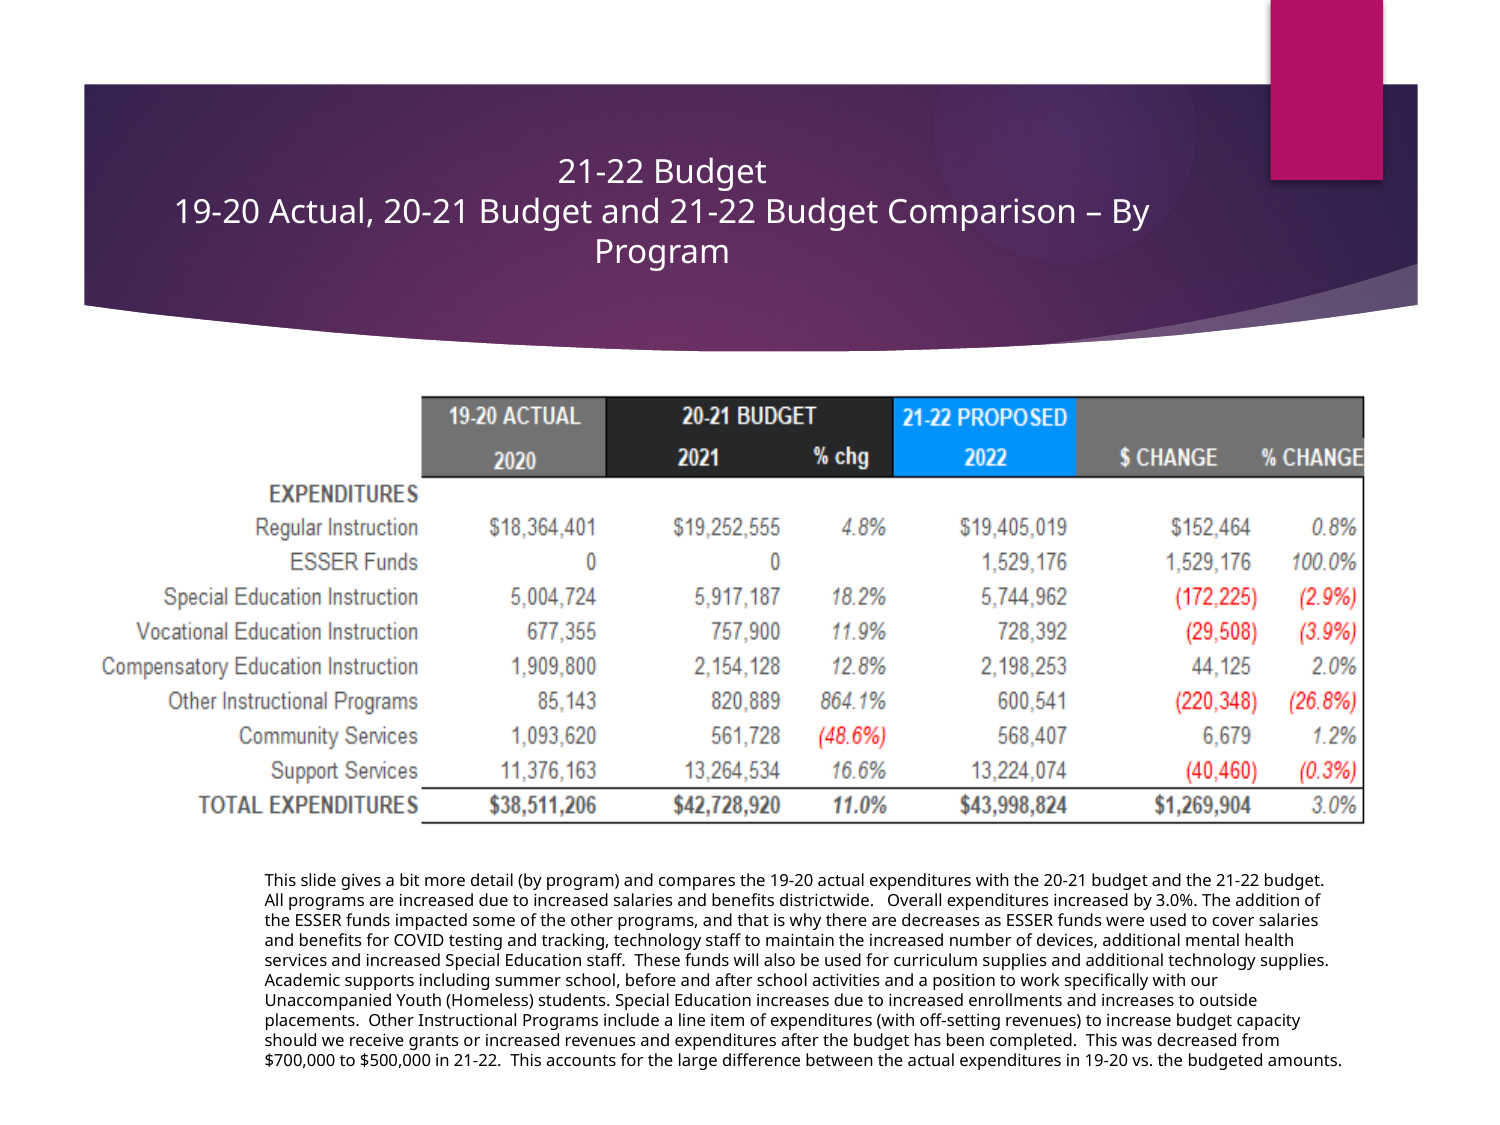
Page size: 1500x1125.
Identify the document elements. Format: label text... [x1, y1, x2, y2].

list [99, 374, 1376, 838]
text_box This slide gives a bit more detail (by program) and compares the 19-20 actual expenditures with the 20-21 budget and the 21-22 budget. All programs are increased due to increased salaries and benefits districtwide. Overall expenditures increased by 3.0%. The addition of the ESSER funds impacted some of the other programs, and that is why there are decreases as ESSER funds were used to cover salaries and benefits for COVID testing and tracking, technology staff to maintain the increased number of devices, additional mental health services and increased Special Education staff. These funds will also be used for curriculum supplies and additional technology supplies. Academic supports including summer school, before and after school activities and a position to work specifically with our Unaccompanied Youth (Homeless) students. Special Education increases due to increased enrollments and increases to outside placements. Other Instructional Programs include a line item of expenditures (with off-setting revenues) to increase budget capacity should we receive grants or increased revenues and expenditures after the budget has been completed. This was decreased from $700,000 to $500,000 in 21-22. This accounts for the large difference between the actual expenditures in 19-20 vs. the budgeted amounts. [249, 862, 1363, 1077]
title 21-22 Budget 19-20 Actual, 20-21 Budget and 21-22 Budget Comparison – By Program [142, 152, 1183, 269]
